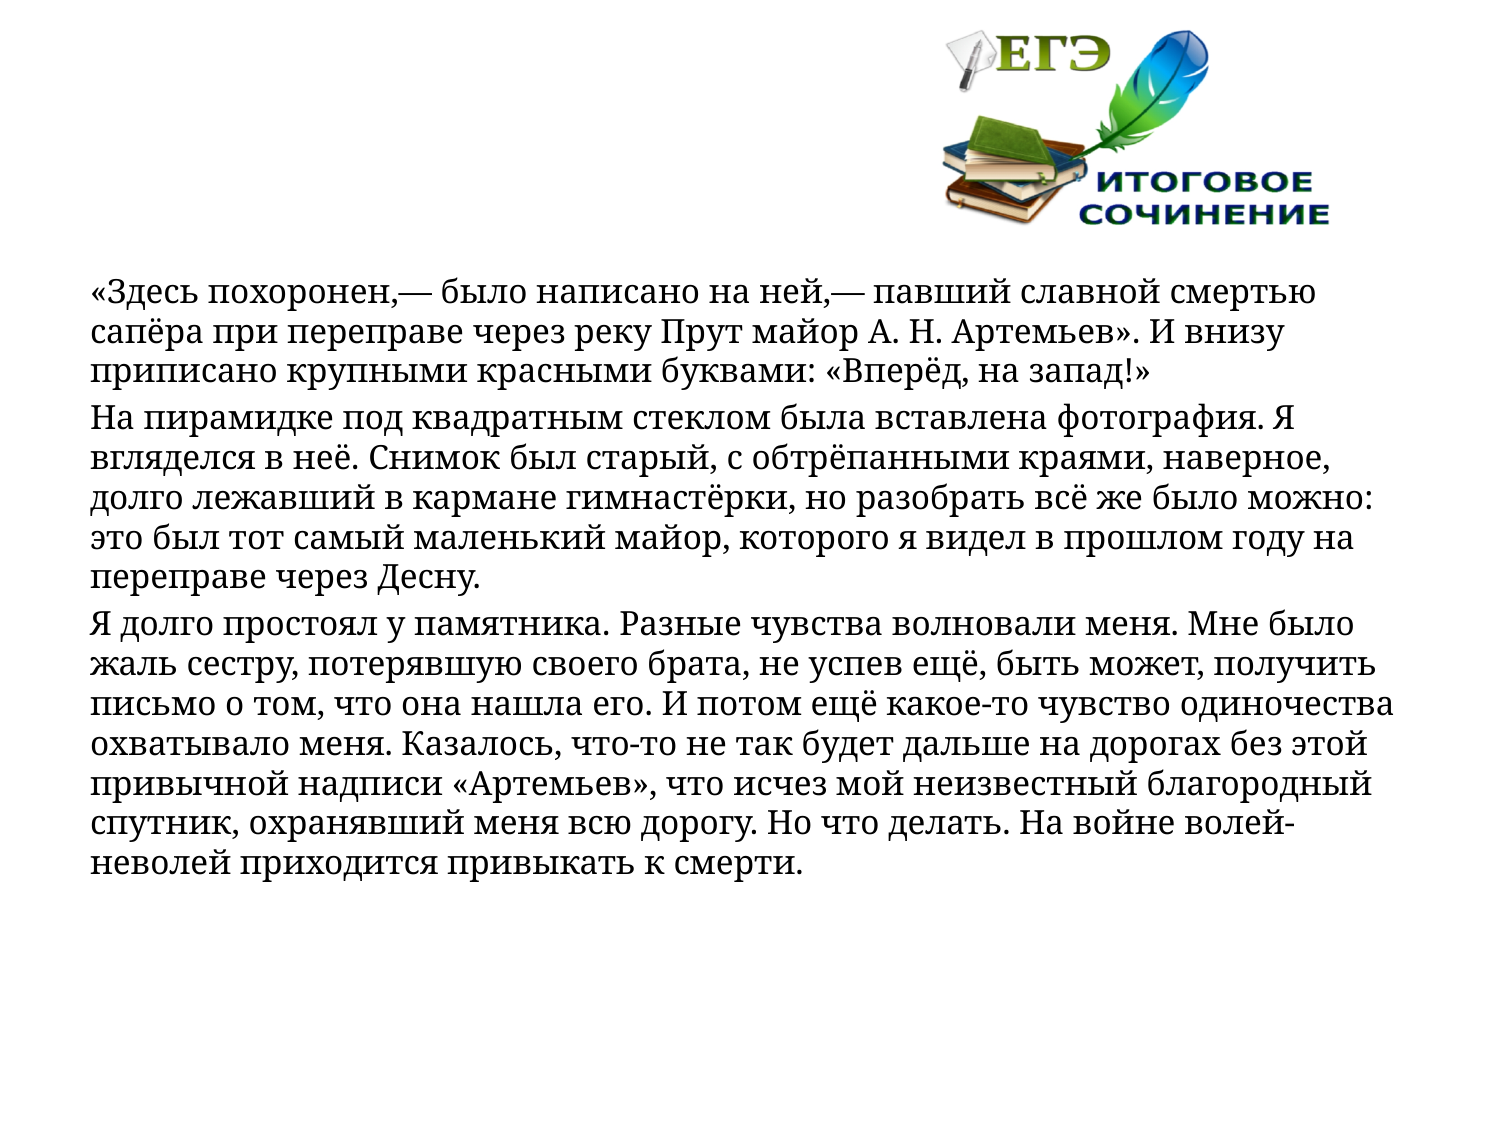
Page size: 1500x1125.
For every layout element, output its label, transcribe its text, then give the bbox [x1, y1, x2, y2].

picture [879, 18, 1424, 244]
list «Здесь похоронен,— было написано на ней,— павший славной смертью сапёра при переправе через реку Прут майор А. Н. Артемьев». И внизу приписано крупными красными буквами: «Вперёд, на запад!» На пирамидке под квадратным стеклом была вставлена фотография. Я вгляделся в неё. Снимок был старый, с обтрёпанными краями, наверное, долго лежавший в кармане гимнастёрки, но разобрать всё же было можно: это был тот самый маленький майор, которого я видел в прошлом году на переправе через Десну. Я долго простоял у памятника. Разные чувства волновали меня. Мне было жаль сестру, потерявшую своего брата, не успев ещё, быть может, получить письмо о том, что она нашла его. И потом ещё какое-то чувство одиночества охватывало меня. Казалось, что-то не так будет дальше на дорогах без этой привычной надписи «Артемьев», что исчез мой неизвестный благородный спутник, охранявший меня всю дорогу. Но что делать. На войне волей-неволей приходится привыкать к смерти. [75, 262, 1425, 1005]
